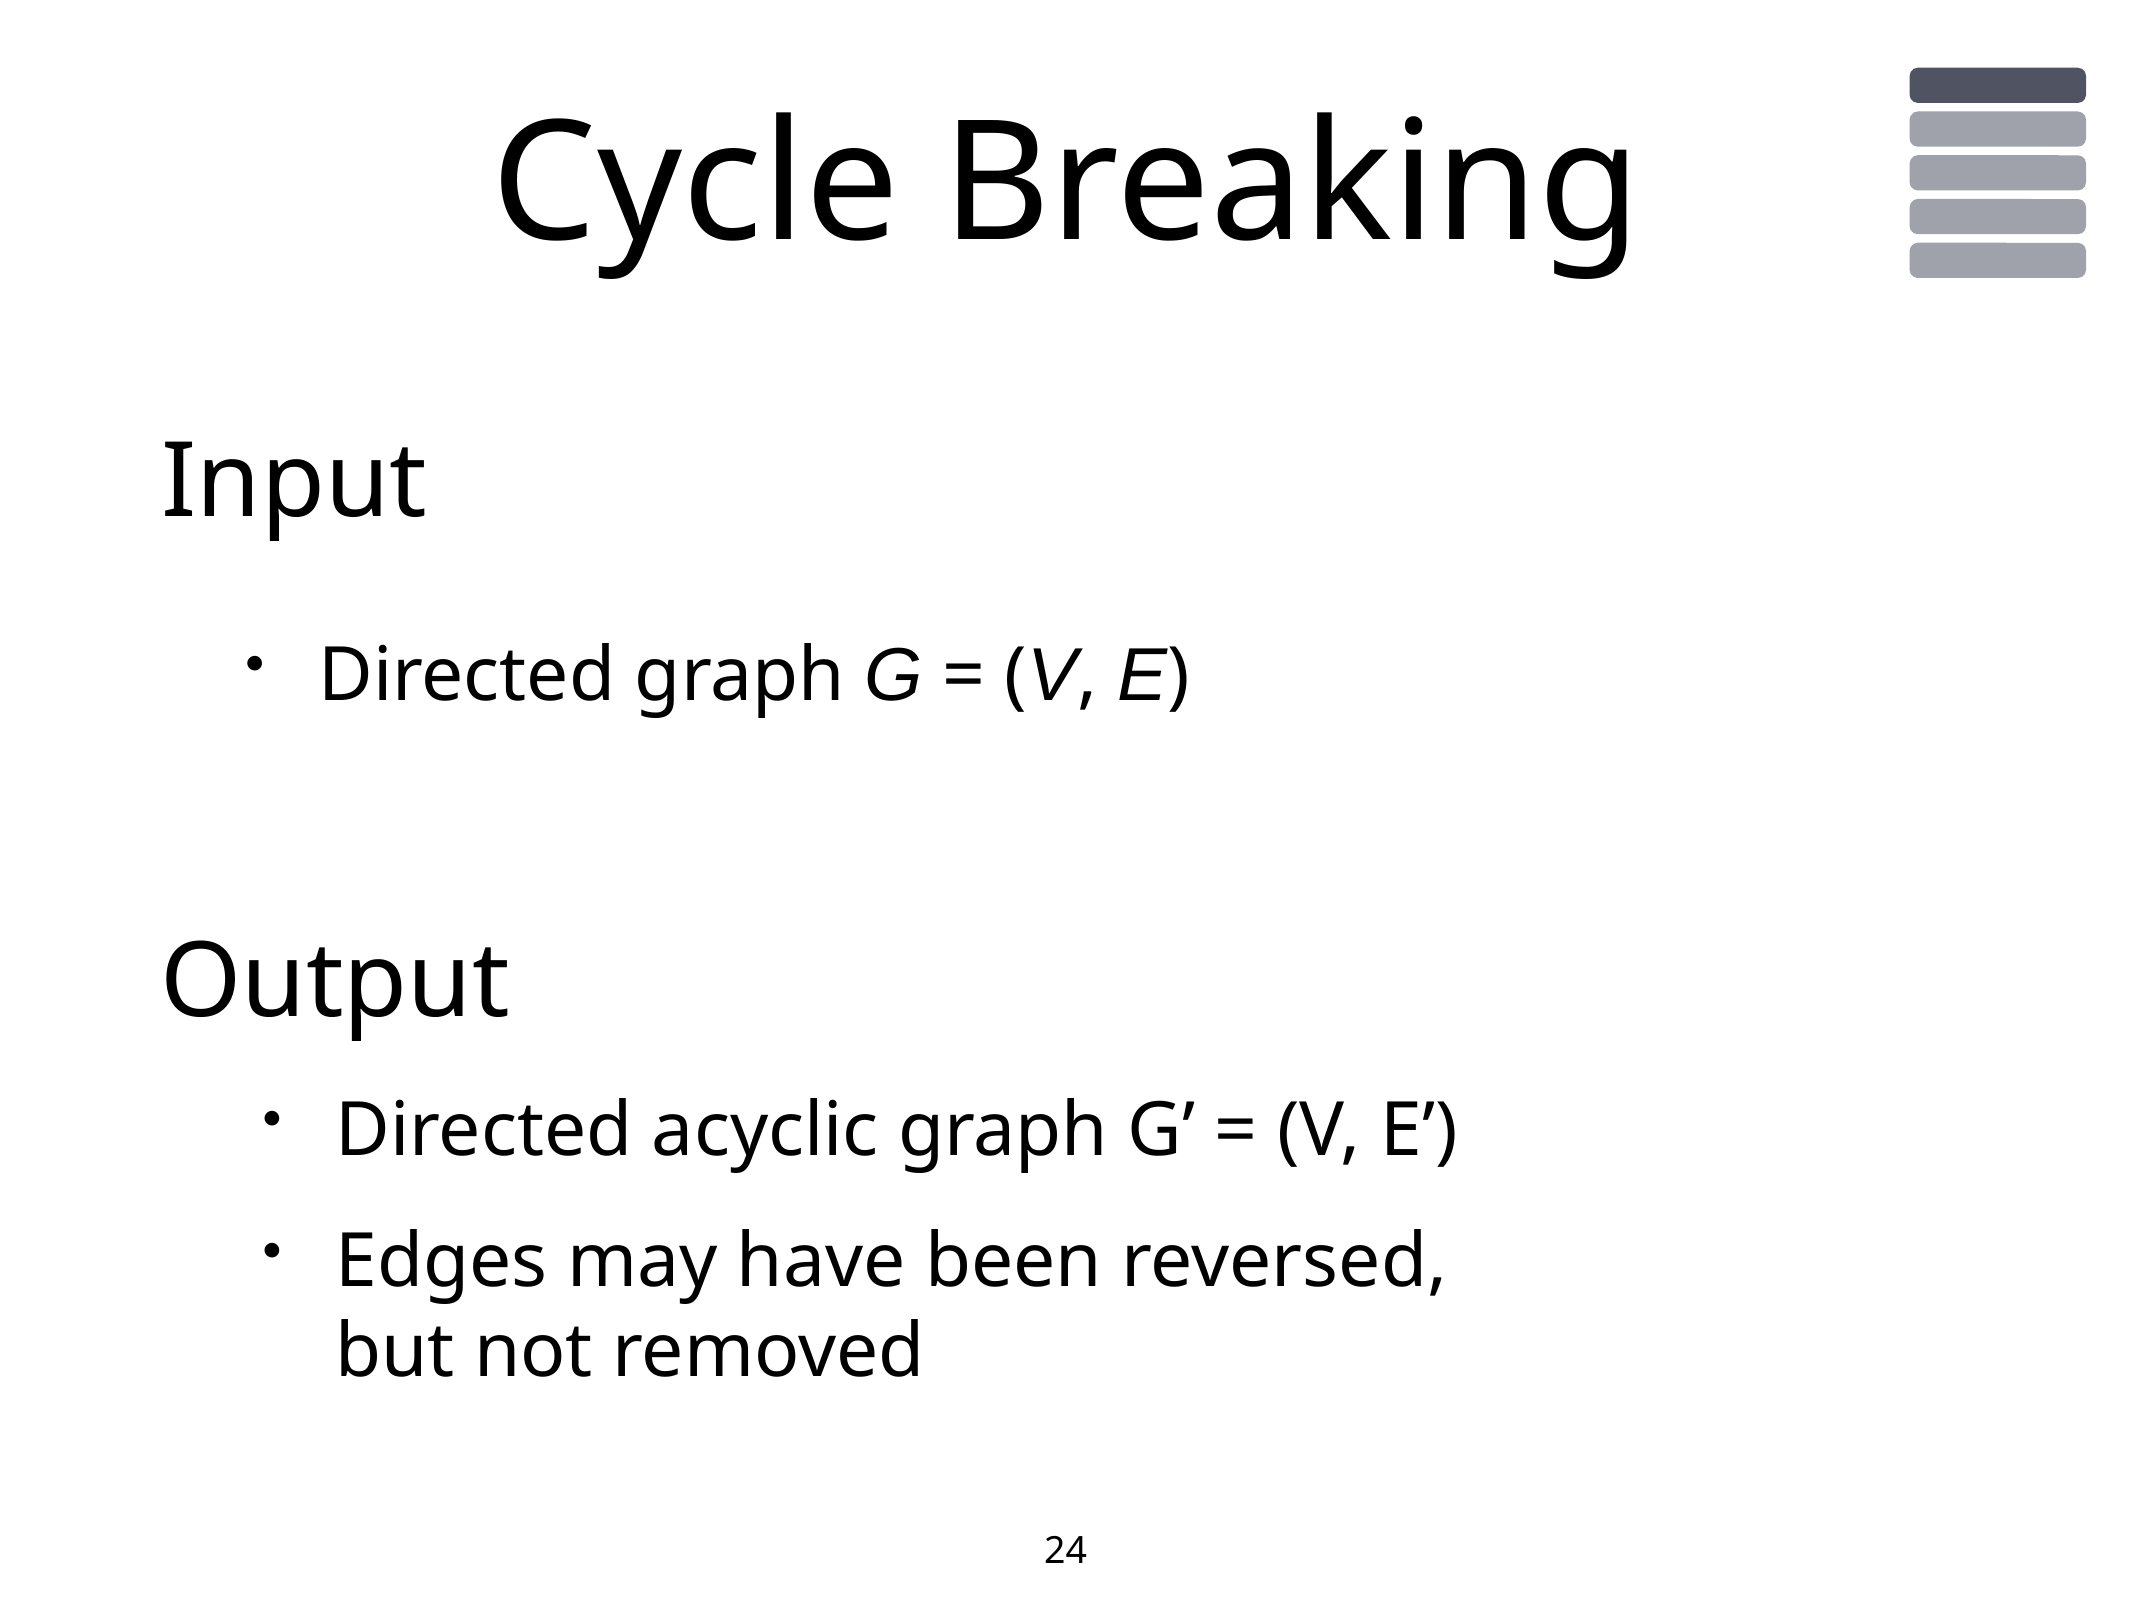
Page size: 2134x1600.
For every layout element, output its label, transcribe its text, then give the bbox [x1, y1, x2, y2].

text_box Input [153, 404, 436, 546]
text_box Directed acyclic graph G’ = (V, E’) Edges may have been reversed, but not removed [254, 1071, 1468, 1401]
text_box Output [152, 904, 519, 1046]
slide_number 24 [1034, 1517, 1097, 1581]
text_box Directed graph G = (V, E) [237, 571, 1199, 724]
title Cycle Breaking [155, 0, 1978, 351]
